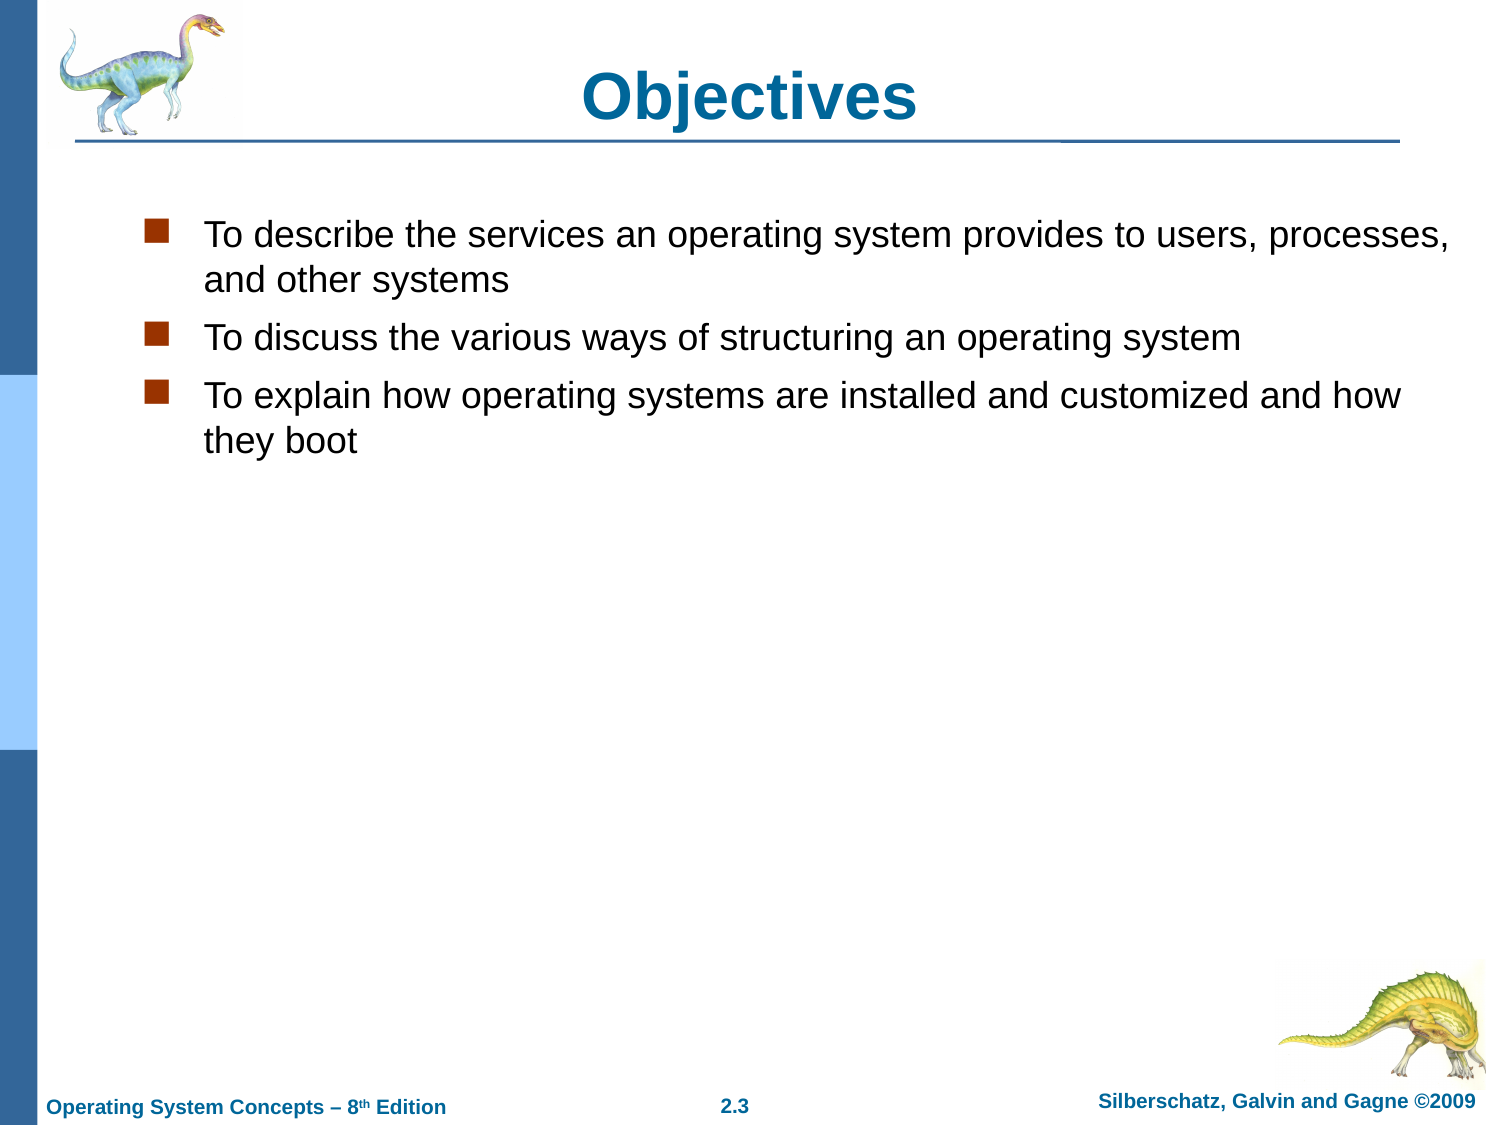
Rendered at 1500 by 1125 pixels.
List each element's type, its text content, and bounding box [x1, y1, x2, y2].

picture [1275, 959, 1486, 1090]
list To describe the services an operating system provides to users, processes, and other systems To discuss the various ways of structuring an operating system To explain how operating systems are installed and customized and how they boot [132, 202, 1483, 946]
picture [46, 0, 243, 149]
title Objectives [74, 45, 1426, 141]
